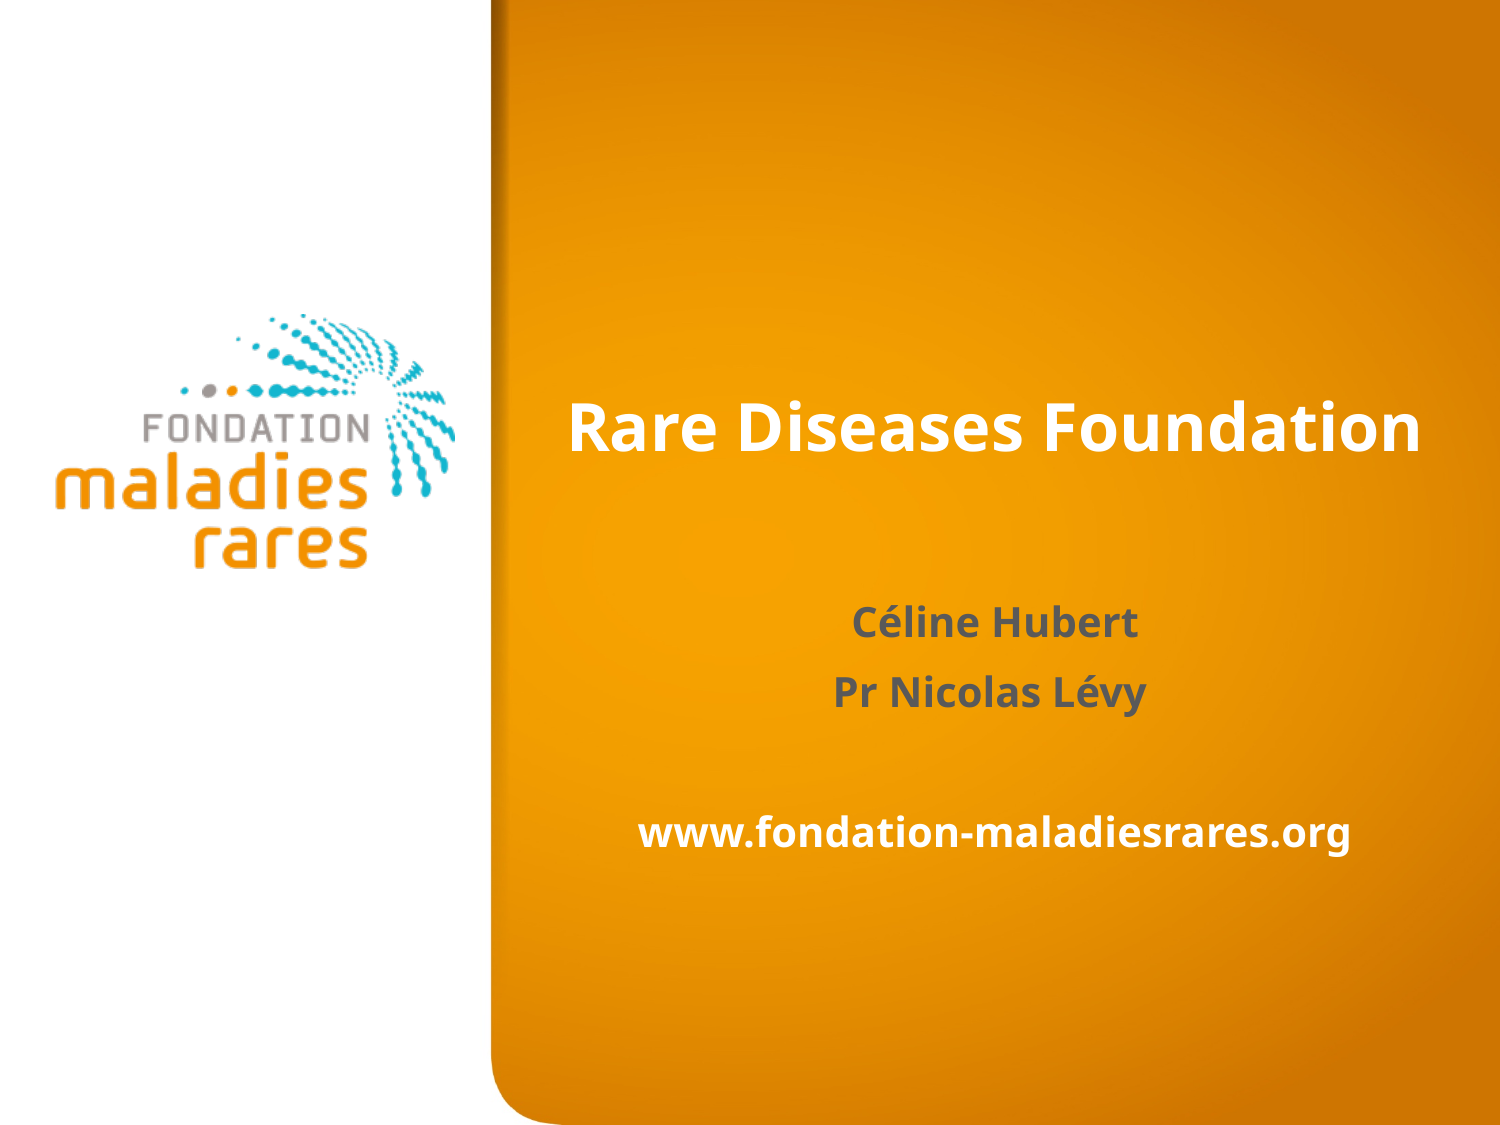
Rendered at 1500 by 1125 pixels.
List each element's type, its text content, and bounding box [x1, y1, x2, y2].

title Rare Diseases Foundation Céline Hubert Pr Nicolas Lévy www.fondation-maladiesrares.org [448, 184, 1500, 811]
picture [0, 0, 1500, 1125]
